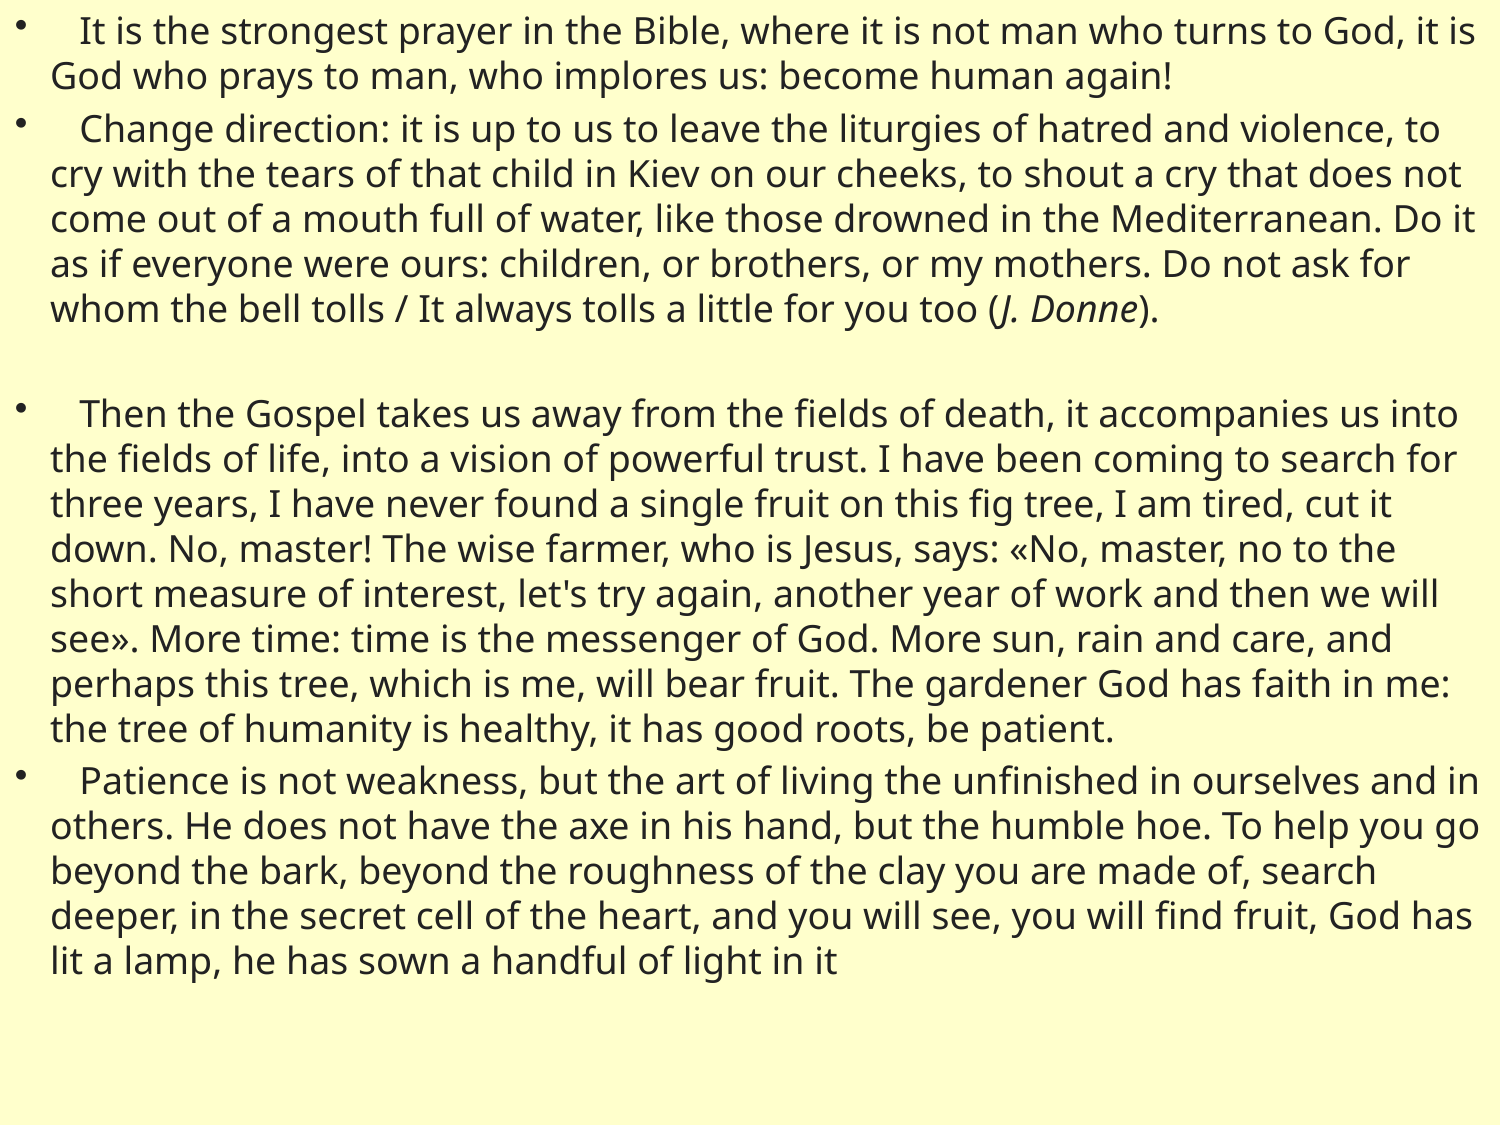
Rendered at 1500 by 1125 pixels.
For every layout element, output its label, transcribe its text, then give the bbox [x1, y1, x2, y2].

text_box It is the strongest prayer in the Bible, where it is not man who turns to God, it is God who prays to man, who implores us: become human again! Change direction: it is up to us to leave the liturgies of hatred and violence, to cry with the tears of that child in Kiev on our cheeks, to shout a cry that does not come out of a mouth full of water, like those drowned in the Mediterranean. Do it as if everyone were ours: children, or brothers, or my mothers. Do not ask for whom the bell tolls / It always tolls a little for you too (J. Donne). Then the Gospel takes us away from the fields of death, it accompanies us into the fields of life, into a vision of powerful trust. I have been coming to search for three years, I have never found a single fruit on this fig tree, I am tired, cut it down. No, master! The wise farmer, who is Jesus, says: «No, master, no to the short measure of interest, let's try again, another year of work and then we will see». More time: time is the messenger of God. More sun, rain and care, and perhaps this tree, which is me, will bear fruit. The gardener God has faith in me: the tree of humanity is healthy, it has good roots, be patient. Patience is not weakness, but the art of living the unfinished in ourselves and in others. He does not have the axe in his hand, but the humble hoe. To help you go beyond the bark, beyond the roughness of the clay you are made of, search deeper, in the secret cell of the heart, and you will see, you will find fruit, God has lit a lamp, he has sown a handful of light in it [0, 0, 1500, 990]
